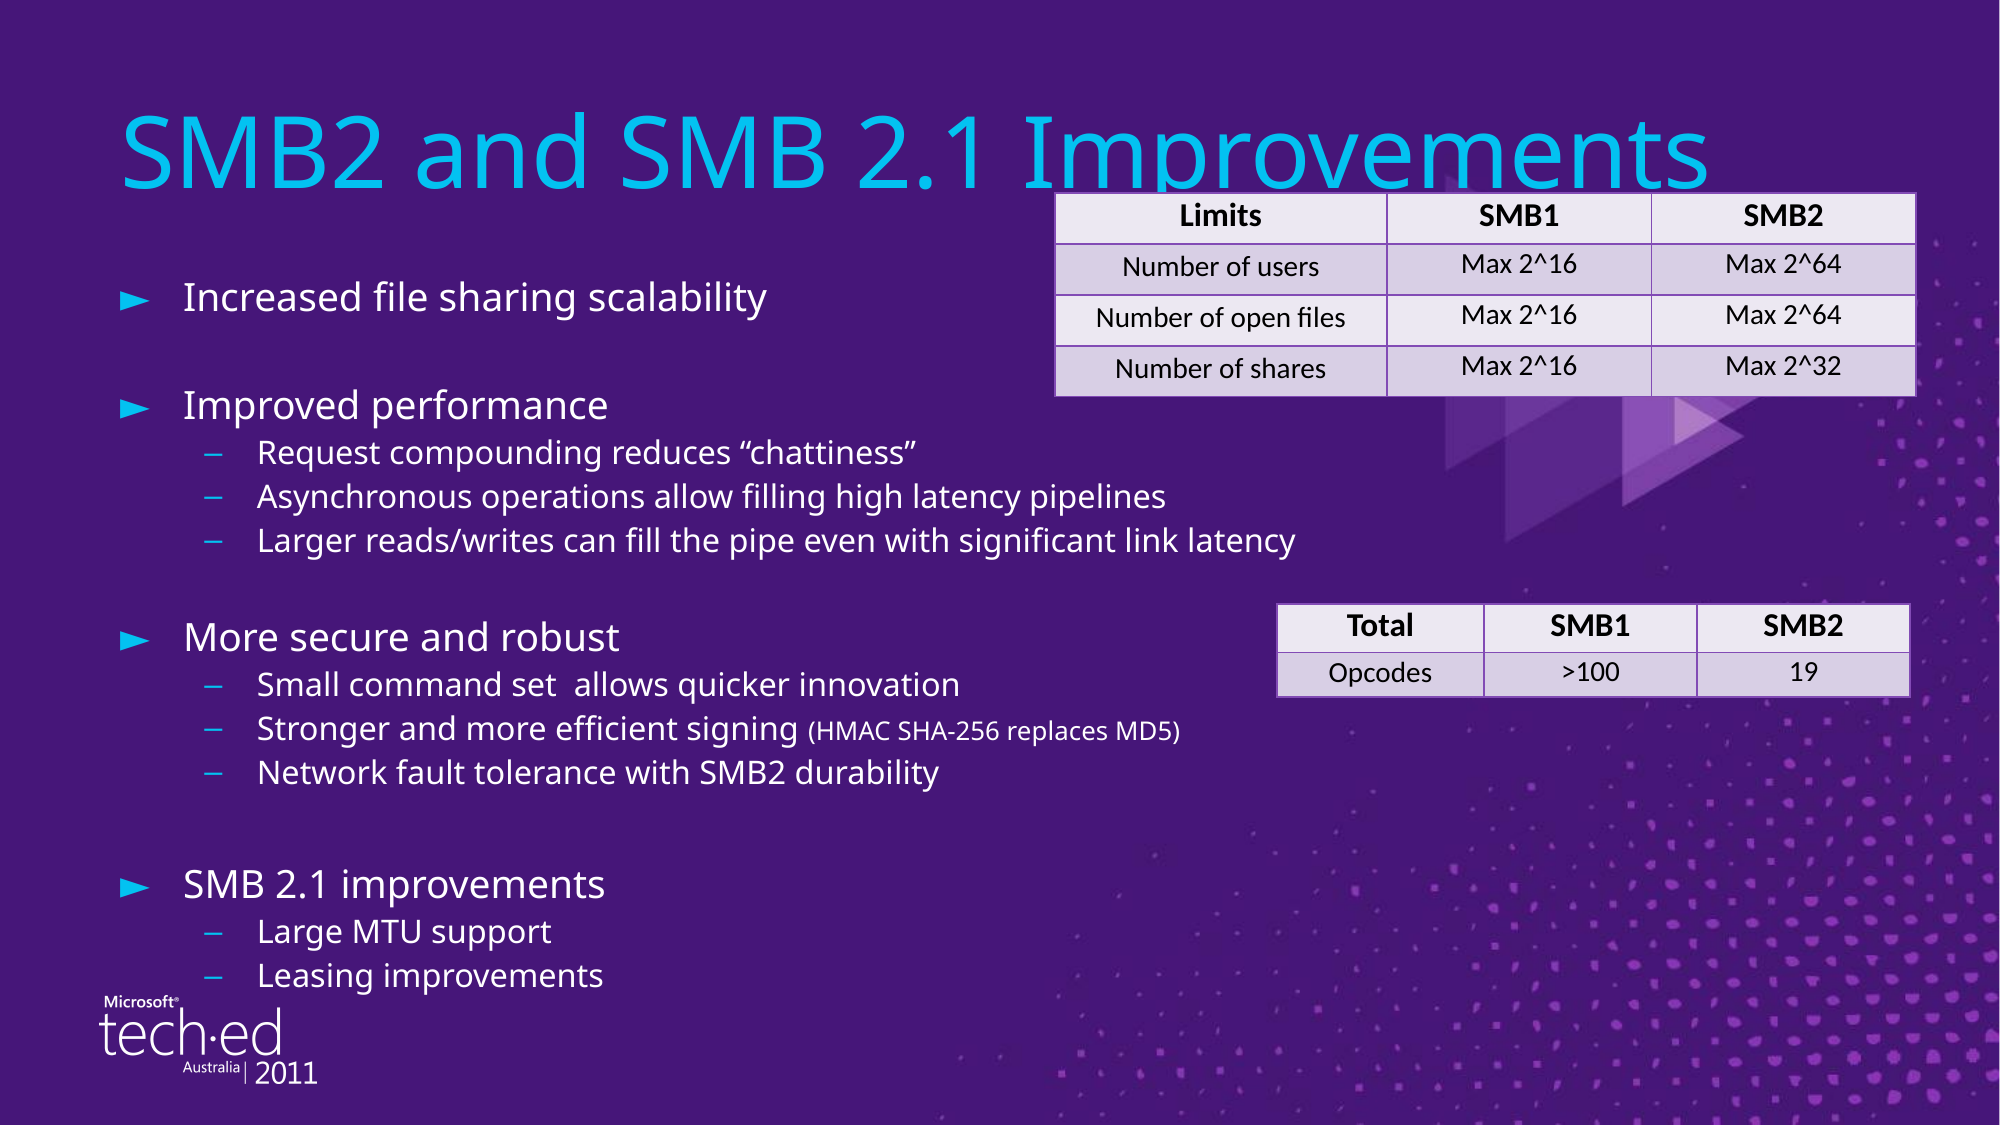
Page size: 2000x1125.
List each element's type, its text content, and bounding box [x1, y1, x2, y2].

table_cell Number of users [1056, 245, 1386, 294]
table_cell Opcodes [1278, 653, 1483, 696]
picture [0, 0, 2000, 1125]
table_cell 19 [1698, 653, 1909, 696]
table_cell Number of shares [1056, 347, 1386, 396]
table_header Limits [1056, 194, 1386, 243]
table_header SMB1 [1388, 194, 1651, 243]
list Increased file sharing scalability Improved performance Request compounding reduces “chattiness” Asynchronous operations allow filling high latency pipelines Larger reads/writes can fill the pipe even with significant link latency More secure and robust Small command set allows quicker innovation Stronger and more efficient signing (HMAC SHA-256 replaces MD5) Network fault tolerance with SMB2 durability SMB 2.1 improvements Large MTU support Leasing improvements [99, 262, 1900, 1005]
table_cell Max 2^16 [1388, 245, 1651, 294]
table_header Total [1278, 605, 1483, 652]
table_cell Max 2^32 [1652, 347, 1915, 396]
title SMB2 and SMB 2.1 Improvements [99, 54, 1900, 243]
table_cell Number of open files [1056, 296, 1386, 345]
table_cell Max 2^64 [1652, 245, 1915, 294]
table_cell Max 2^64 [1652, 296, 1915, 345]
table_header SMB2 [1698, 605, 1909, 652]
table_cell >100 [1485, 653, 1696, 696]
table_cell Max 2^16 [1388, 347, 1651, 396]
table_header SMB1 [1485, 605, 1696, 652]
table_cell Max 2^16 [1388, 296, 1651, 345]
table_header SMB2 [1652, 194, 1915, 243]
